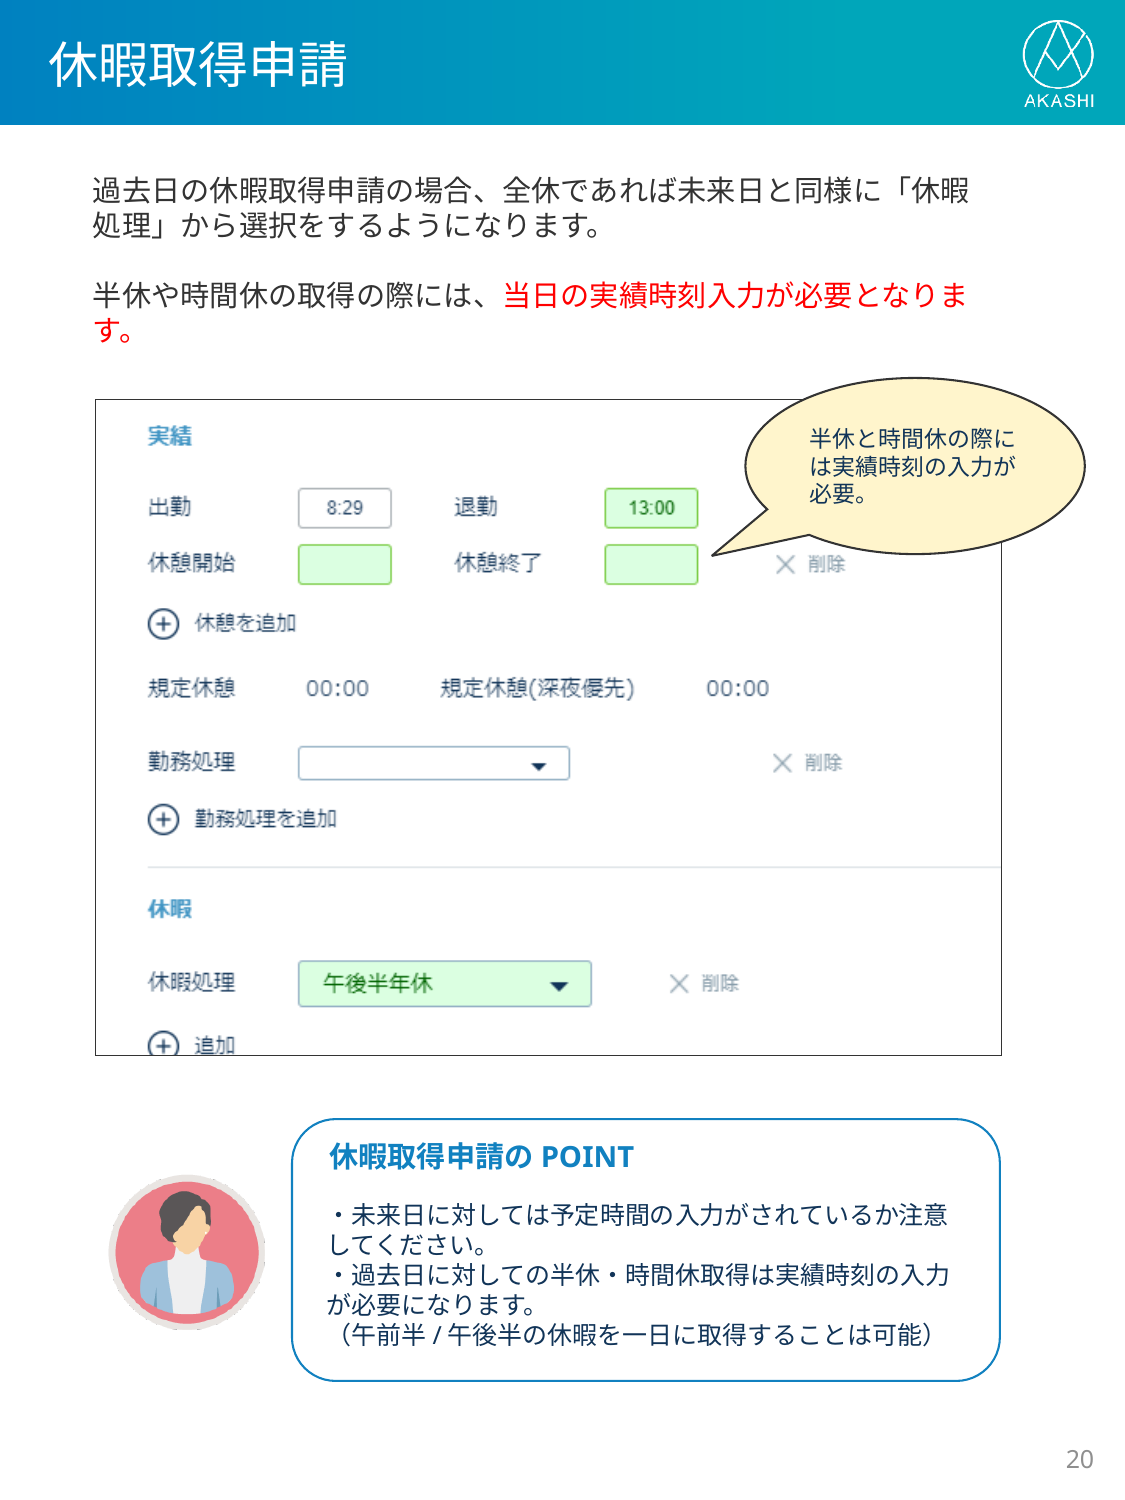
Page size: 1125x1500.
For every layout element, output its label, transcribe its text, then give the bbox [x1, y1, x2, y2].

slide_number 19 [856, 1420, 1110, 1500]
text_box 過去日の休暇取得申請の場合、全休であれば未来日と同様に「休暇処理」から選択をするようになります。 半休や時間休の取得の際には、当日の実績時刻入力が必要となります。 [78, 164, 1000, 355]
text_box ・未来日に対しては予定時間の入力がされているか注意してください。 ・過去日に対しての半休・時間休取得は実績時刻の入力が必要になります。 （午前半/午後半の休暇を一日に取得することは可能） [311, 1192, 973, 1358]
text_box 半休と時間休の際には実績時刻の入力が必要。 [802, 376, 1086, 543]
title 休暇取得申請 [33, 0, 1045, 123]
text_box [290, 1118, 1001, 1382]
picture [108, 1174, 265, 1330]
picture [95, 399, 1002, 1056]
picture [1045, 9, 1103, 117]
